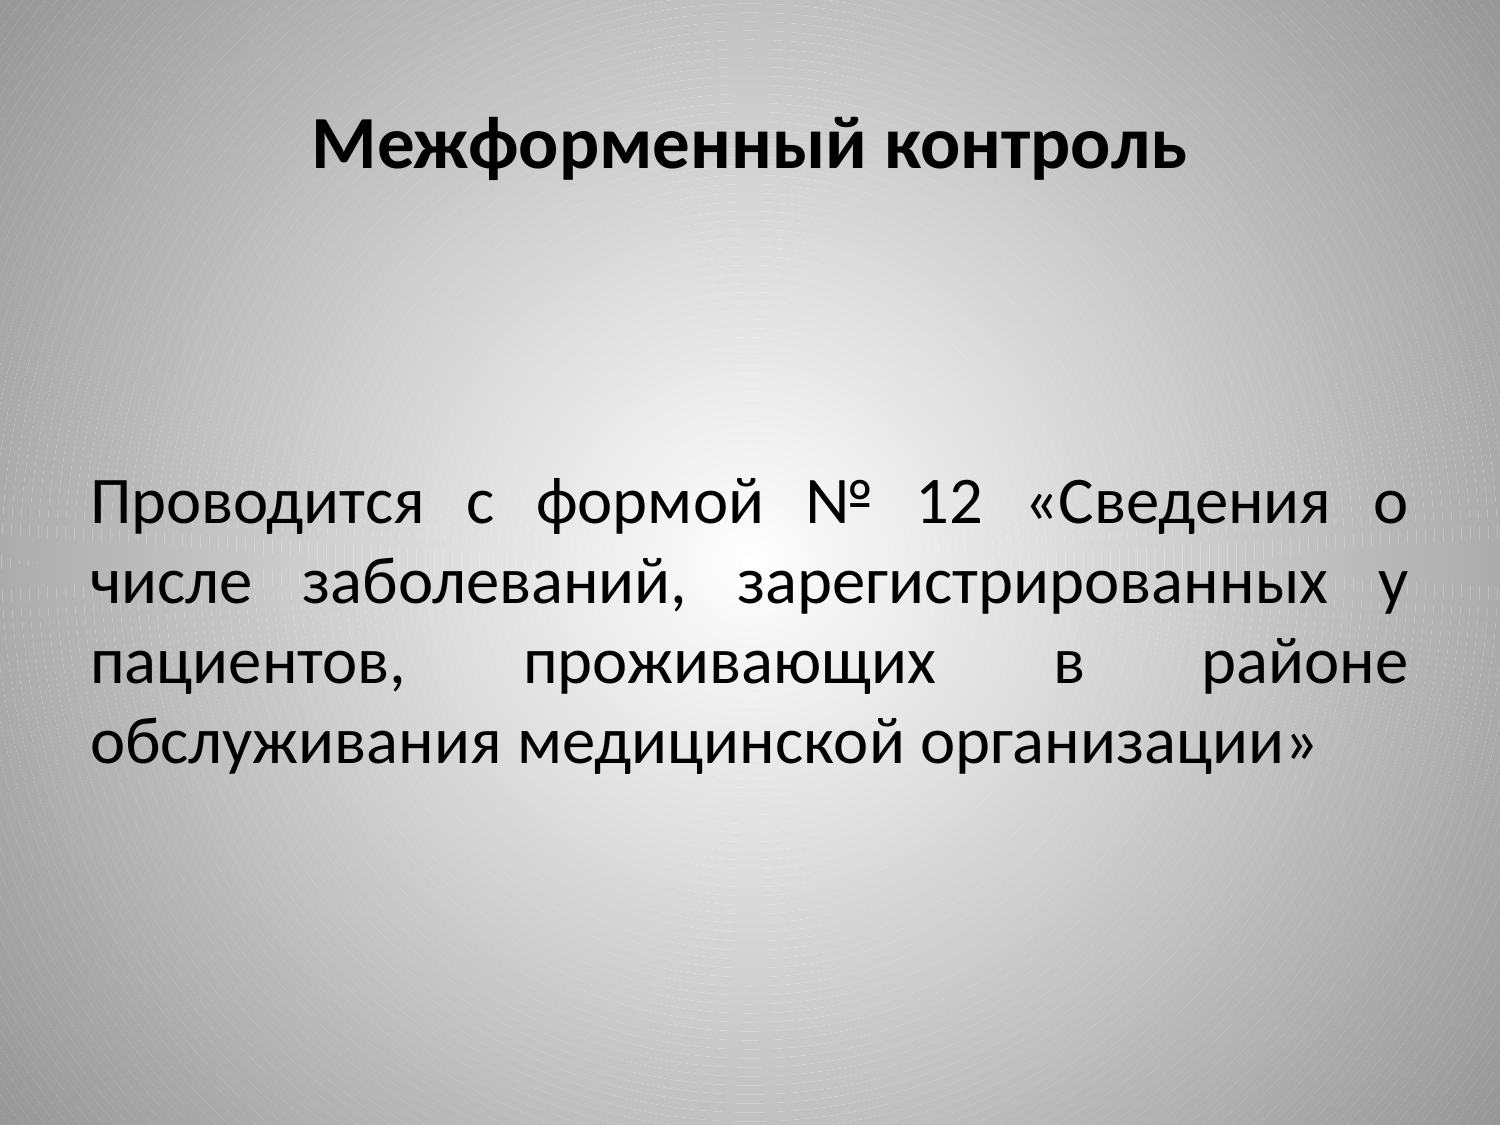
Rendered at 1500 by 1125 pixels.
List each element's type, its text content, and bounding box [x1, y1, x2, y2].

list Проводится с формой № 12 «Сведения о числе заболеваний, зарегистрированных у пациентов, проживающих в районе обслуживания медицинской организации» [75, 262, 1425, 1005]
title Межформенный контроль [75, 45, 1425, 233]
